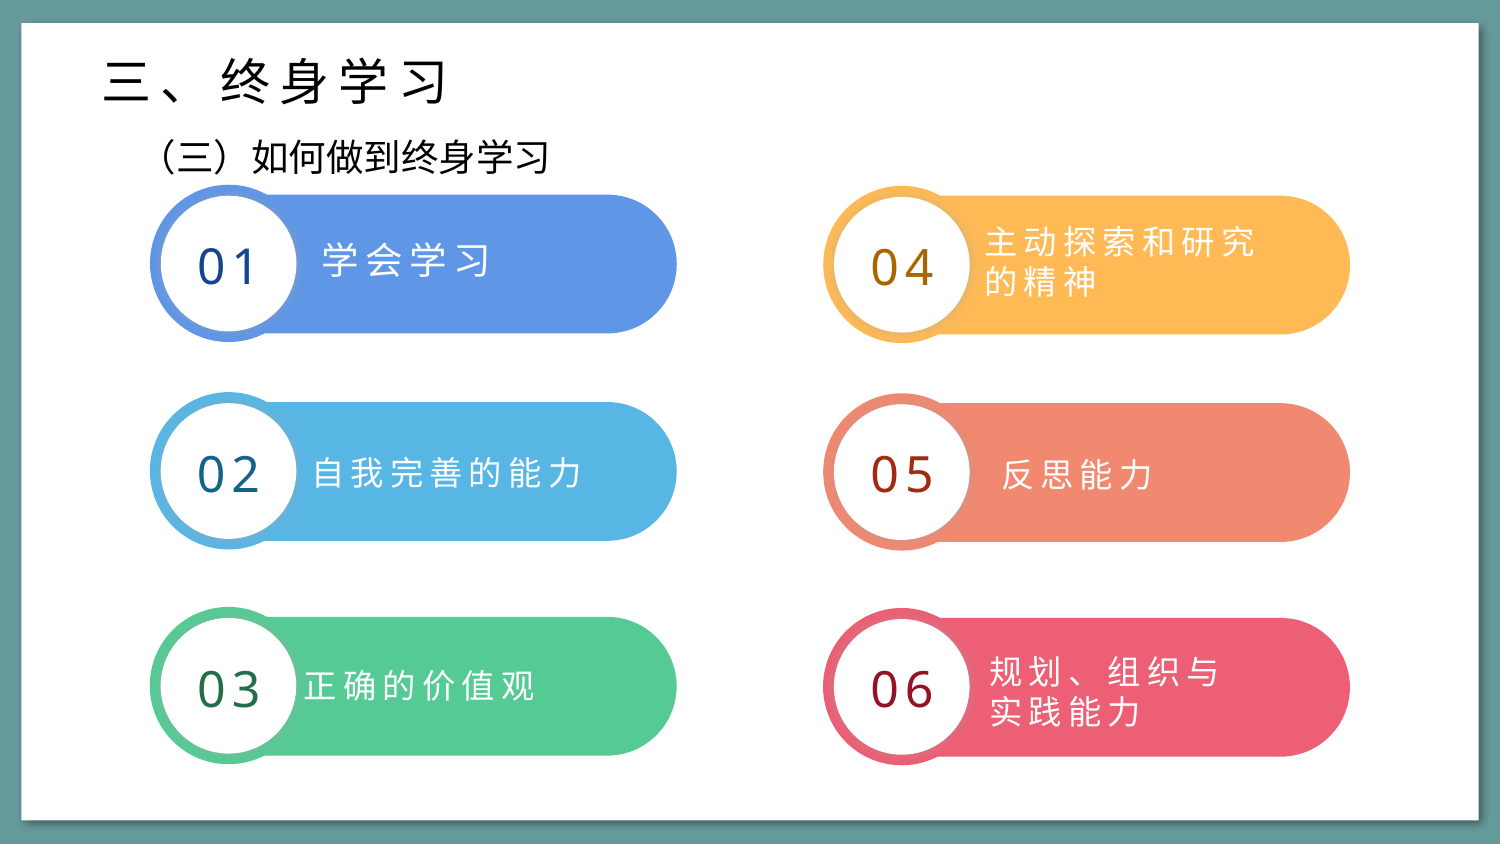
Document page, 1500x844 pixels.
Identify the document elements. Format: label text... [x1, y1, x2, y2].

text_box 反思能力 [986, 447, 1183, 498]
text_box 学会学习 [307, 229, 586, 280]
text_box 04 [850, 227, 954, 302]
text_box [823, 393, 981, 551]
text_box [160, 403, 296, 539]
text_box [823, 185, 969, 344]
text_box [266, 194, 677, 334]
text_box 三、终身学习 [88, 43, 788, 117]
text_box （三）如何做到终身学习 [124, 126, 567, 187]
text_box 06 [850, 650, 954, 725]
text_box [160, 195, 297, 332]
text_box [823, 607, 974, 766]
text_box [266, 402, 677, 541]
text_box 03 [177, 650, 281, 725]
text_box 02 [176, 435, 280, 510]
text_box 自我完善的能力 [296, 445, 651, 496]
text_box [939, 617, 1350, 757]
text_box 规划、组织与实践能力 [974, 643, 1271, 745]
text_box 正确的价值观 [289, 658, 613, 709]
text_box [160, 617, 293, 754]
text_box [939, 195, 1351, 335]
text_box [833, 404, 970, 540]
text_box 05 [850, 435, 954, 510]
text_box [940, 403, 1351, 542]
text_box [149, 606, 304, 765]
text_box 01 [181, 227, 276, 302]
text_box [149, 184, 307, 343]
text_box [266, 616, 677, 756]
text_box [149, 392, 304, 550]
text_box [834, 196, 969, 333]
text_box 主动探索和研究的精神 [969, 213, 1305, 315]
text_box [833, 619, 970, 755]
